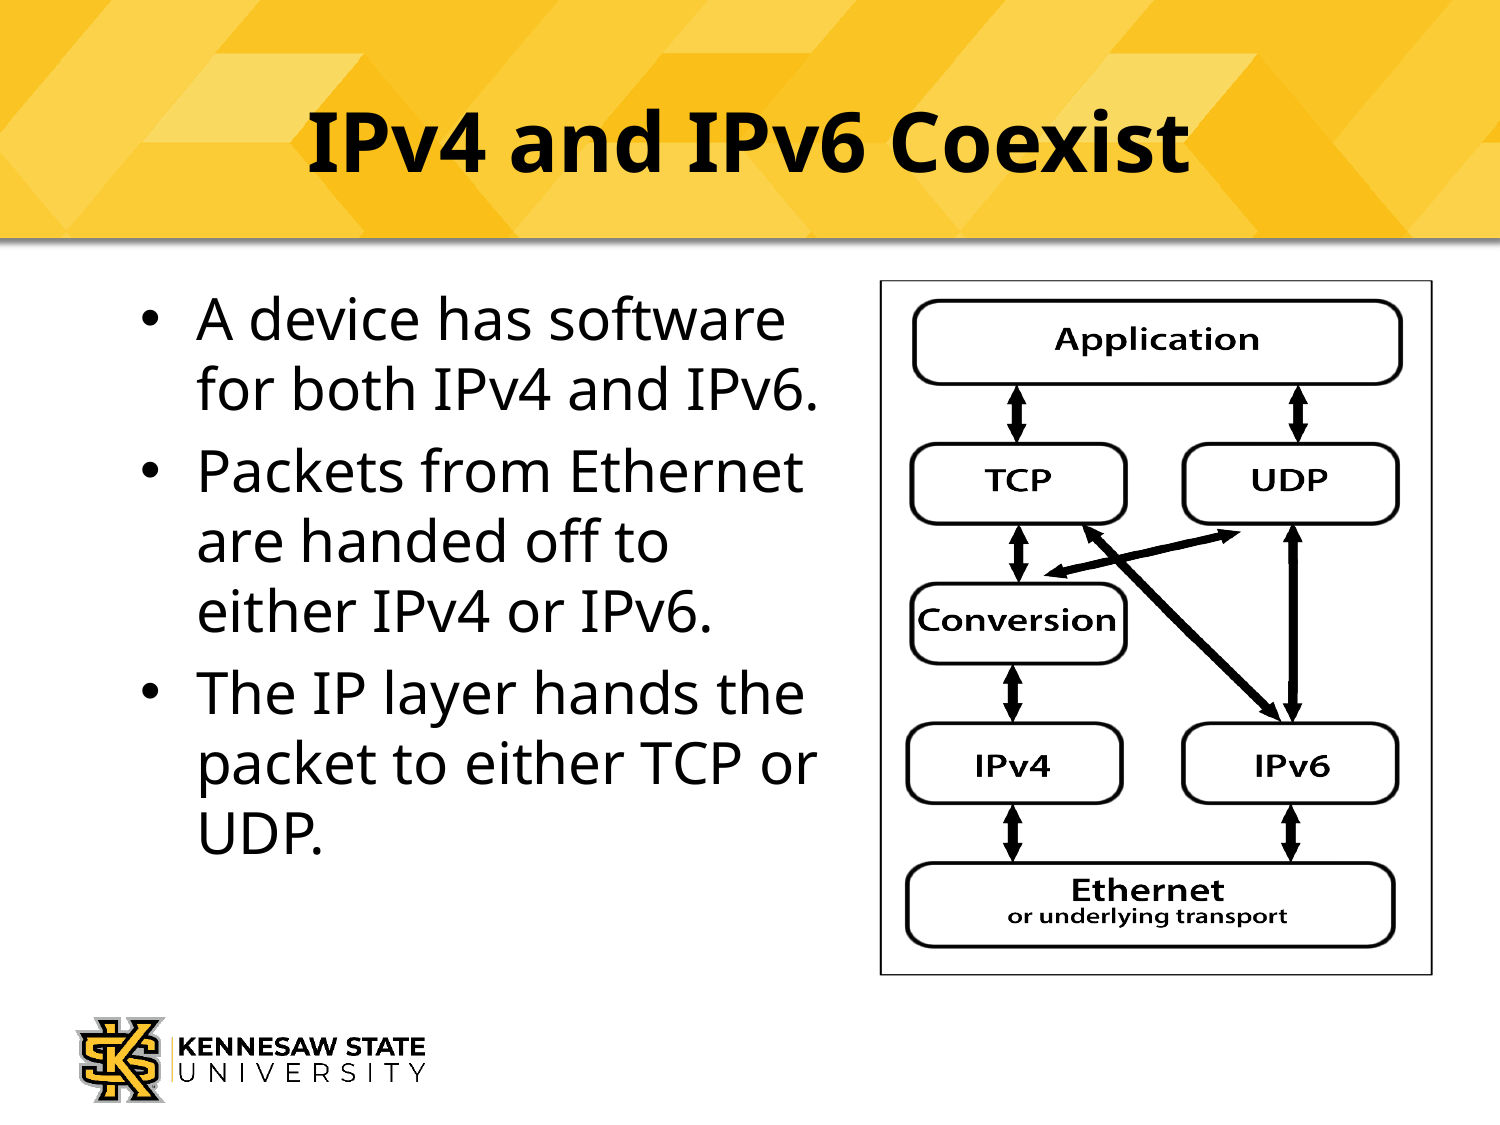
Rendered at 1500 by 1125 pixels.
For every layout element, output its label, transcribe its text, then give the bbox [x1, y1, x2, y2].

title IPv4 and IPv6 Coexist [75, 45, 1425, 233]
list A device has software for both IPv4 and IPv6. Packets from Ethernet are handed off to either IPv4 or IPv6. The IP layer hands the packet to either TCP or UDP. [125, 275, 863, 1018]
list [862, 274, 1451, 988]
picture [0, 0, 1500, 251]
picture [75, 1017, 425, 1103]
